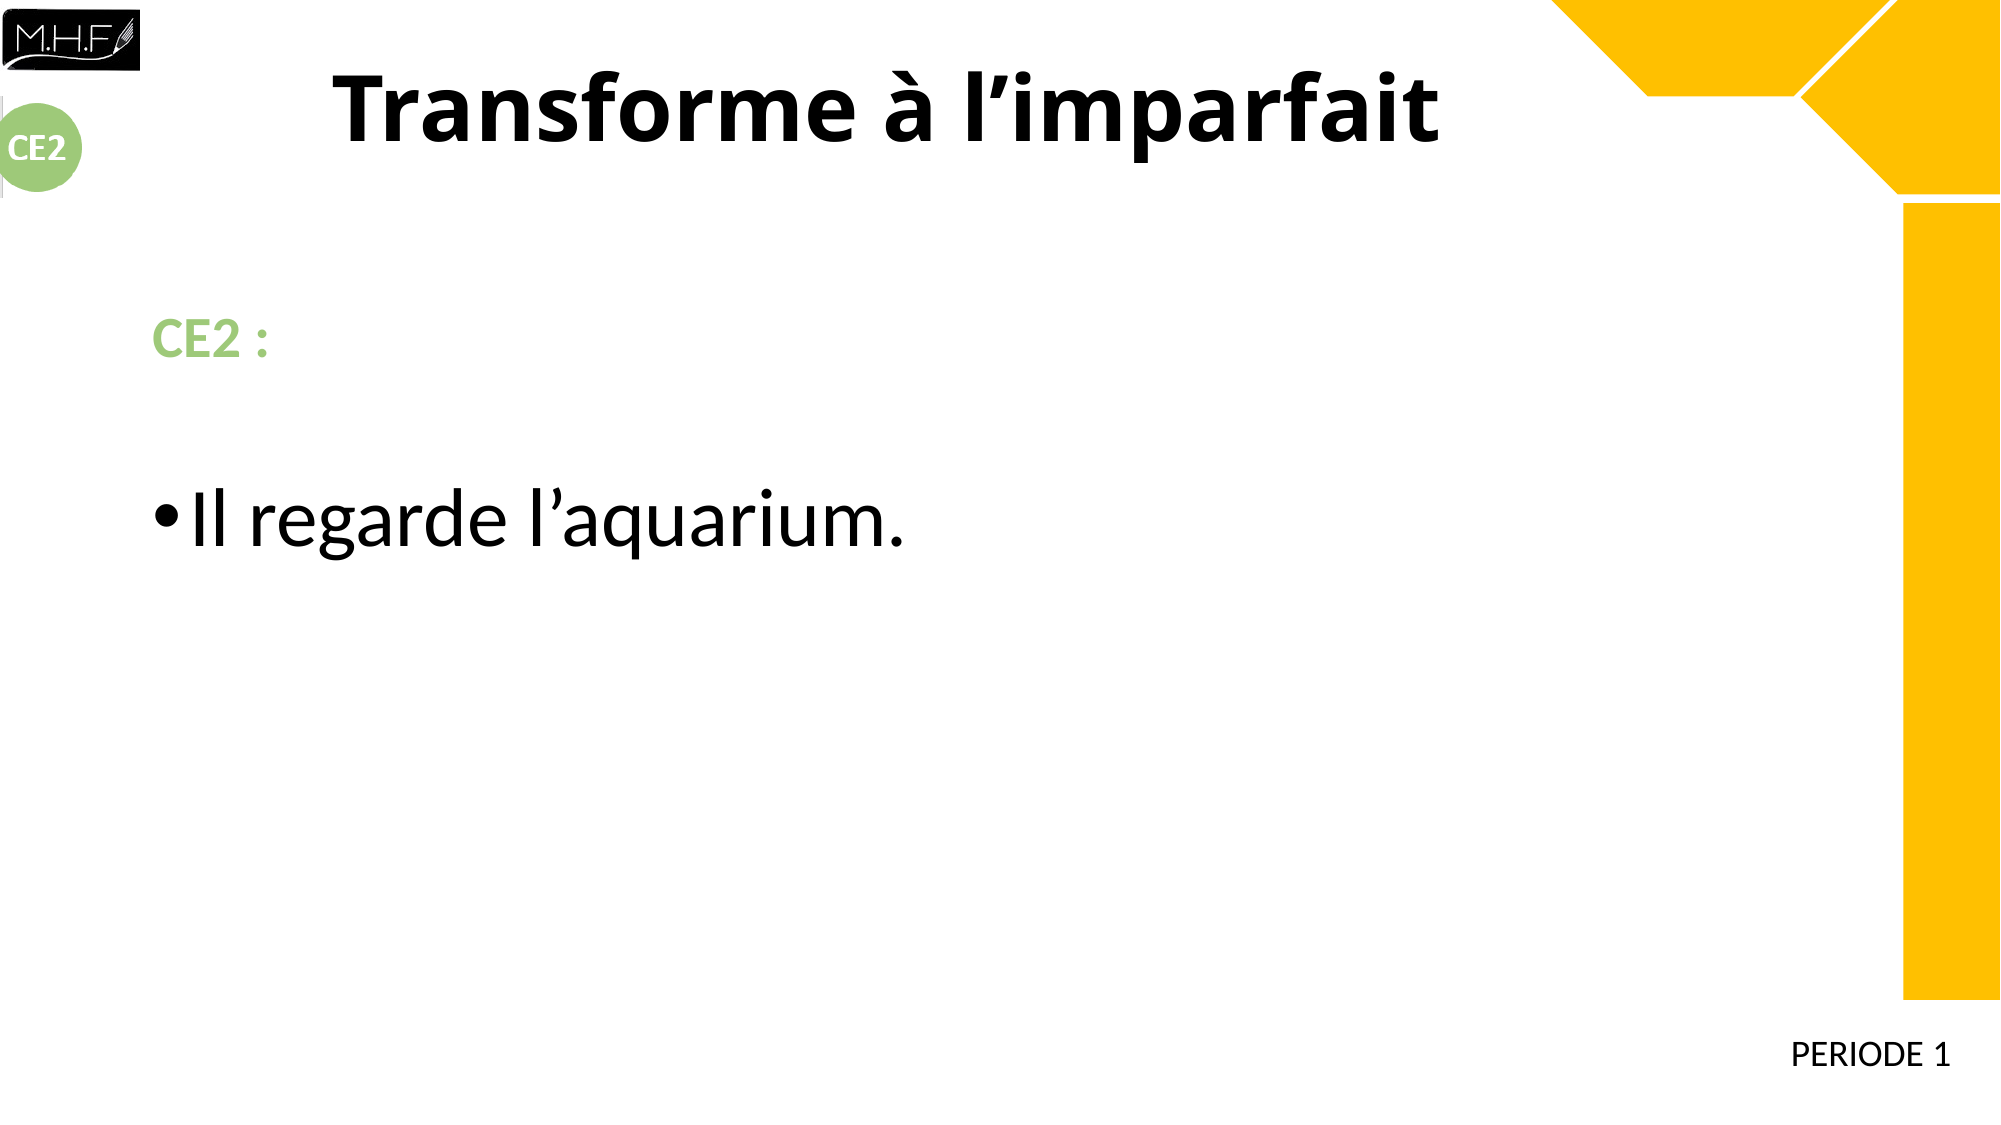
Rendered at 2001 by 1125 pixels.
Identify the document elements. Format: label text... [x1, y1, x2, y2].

text_box [1902, 202, 2000, 1001]
list CE2 : Il regarde l’aquarium. [137, 299, 1863, 1014]
text_box [1549, 0, 1892, 98]
text_box PERIODE 1 [1362, 1021, 1967, 1082]
text_box [1799, 0, 2000, 196]
picture [0, 96, 87, 198]
title Transforme à l’imparfait [316, 3, 1863, 221]
picture [0, 7, 140, 74]
